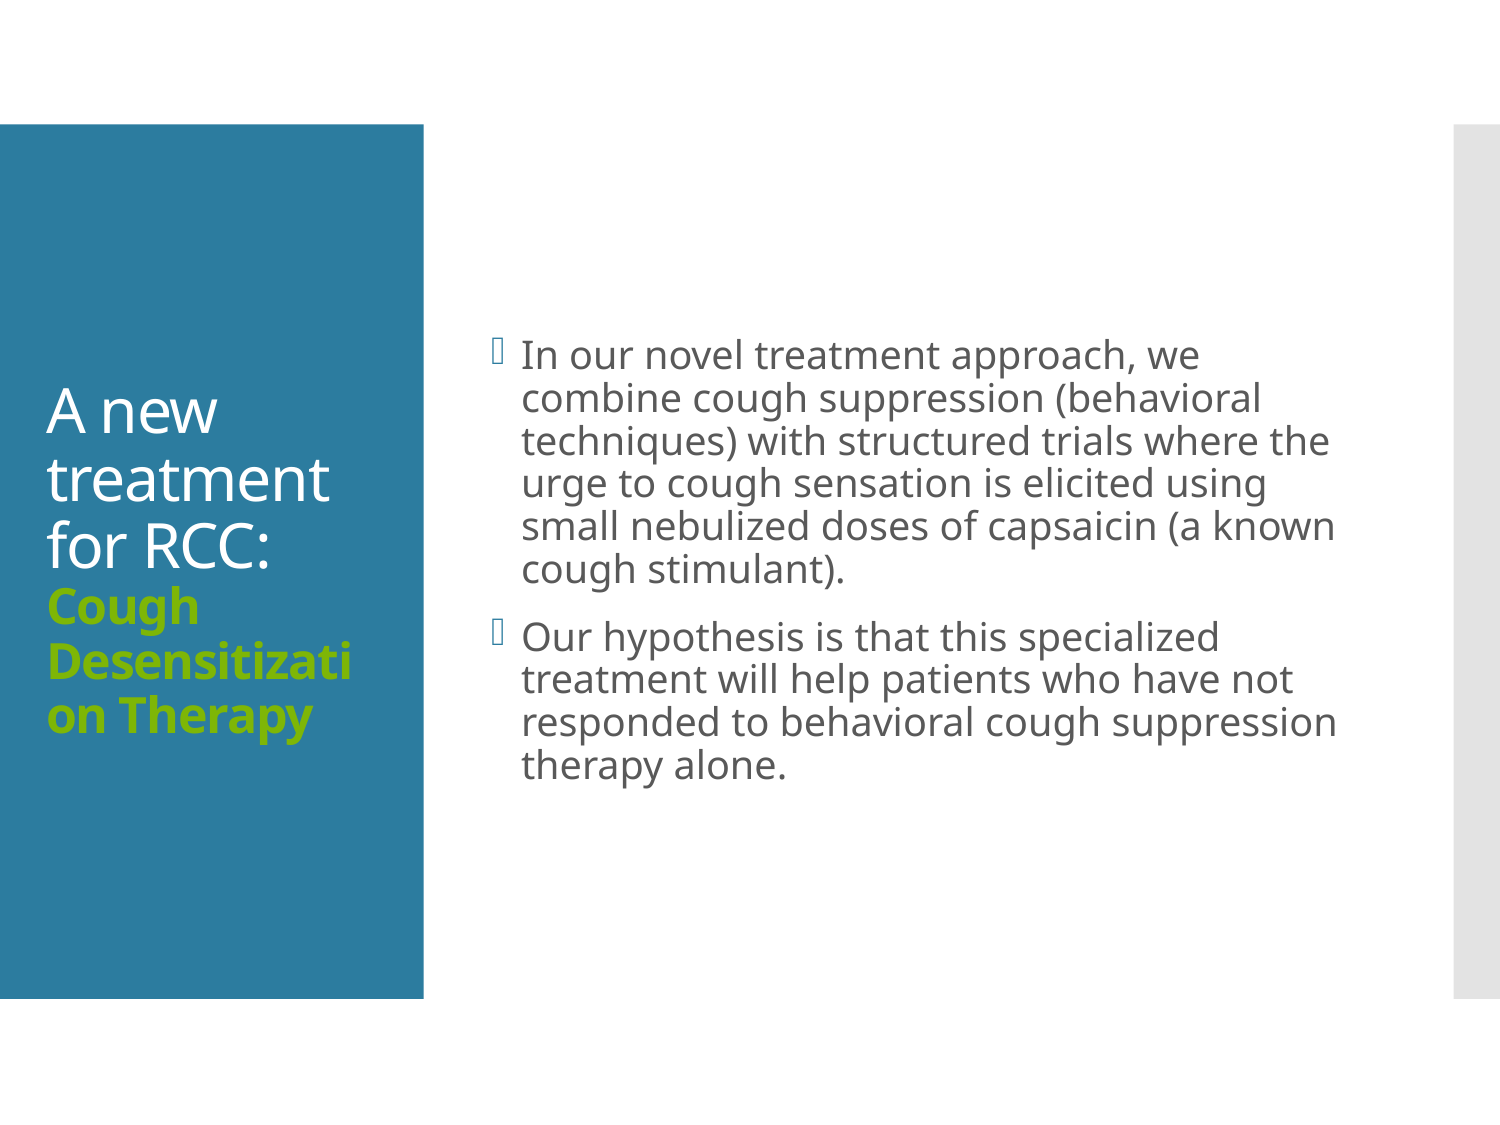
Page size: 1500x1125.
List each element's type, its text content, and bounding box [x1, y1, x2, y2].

title A new treatment for RCC: Cough Desensitization Therapy [31, 184, 394, 940]
list In our novel treatment approach, we combine cough suppression (behavioral techniques) with structured trials where the urge to cough sensation is elicited using small nebulized doses of capsaicin (a known cough stimulant). Our hypothesis is that this specialized treatment will help patients who have not responded to behavioral cough suppression therapy alone. [476, 141, 1376, 982]
